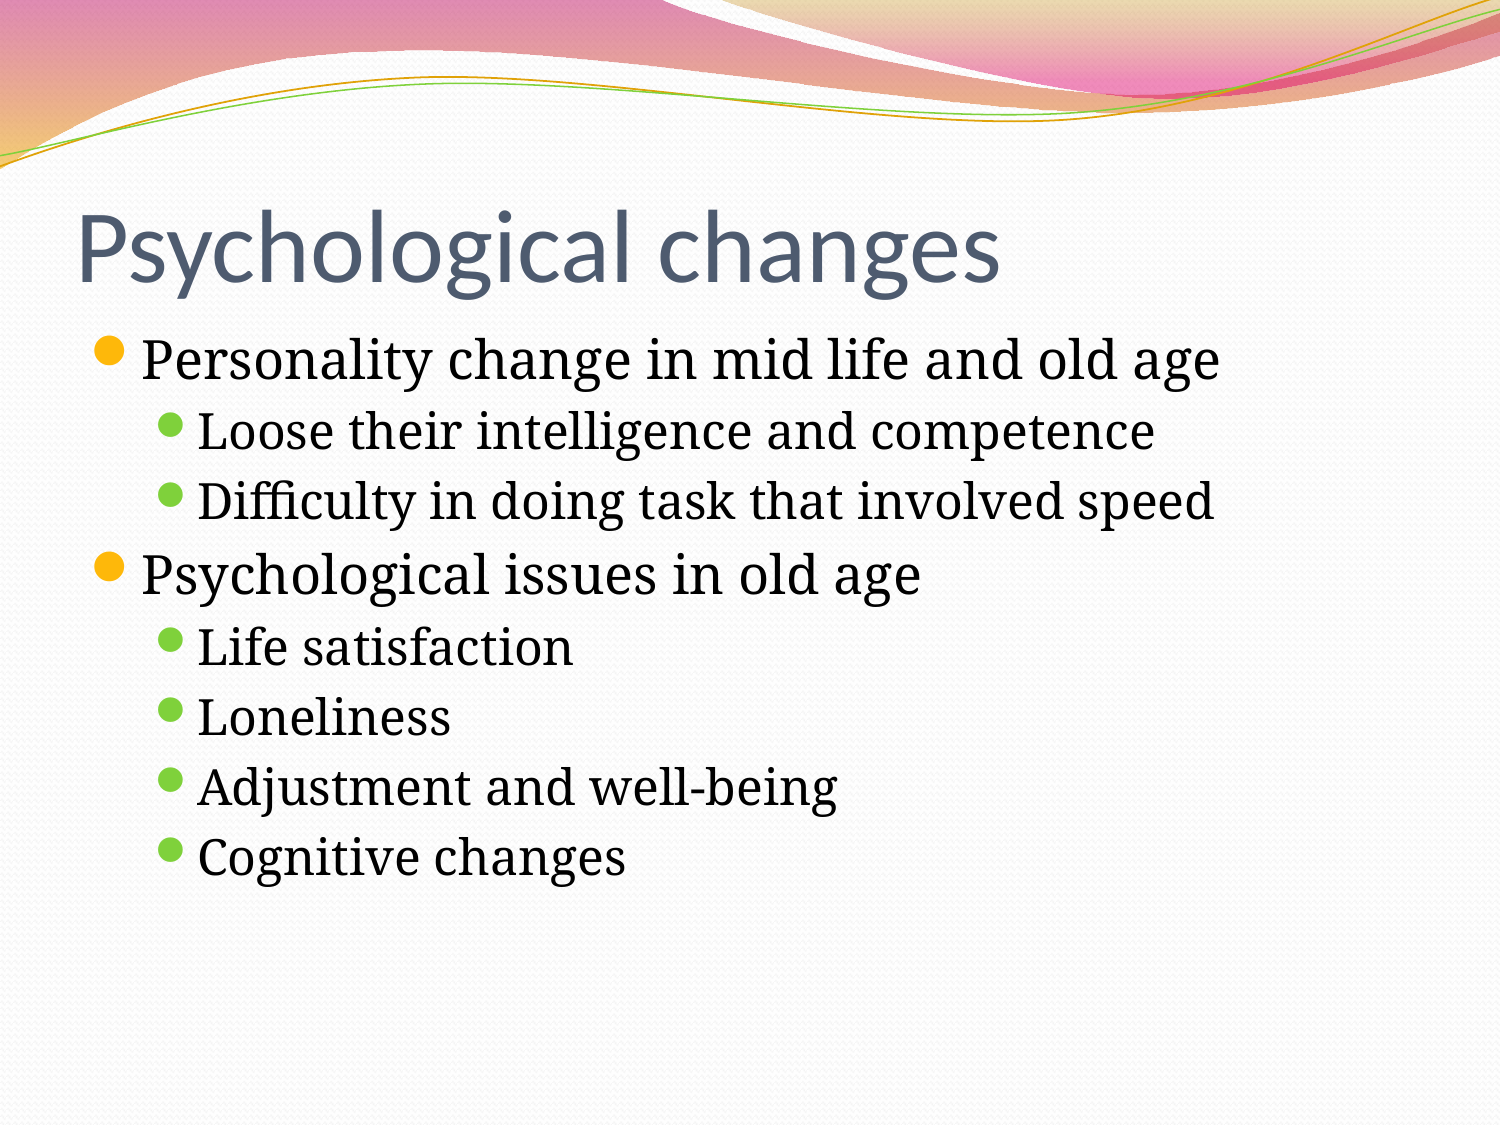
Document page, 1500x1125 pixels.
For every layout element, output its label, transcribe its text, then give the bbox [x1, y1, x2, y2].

title Psychological changes [74, 115, 1426, 304]
list Personality change in mid life and old age Loose their intelligence and competence Difficulty in doing task that involved speed Psychological issues in old age Life satisfaction Loneliness Adjustment and well-being Cognitive changes [74, 317, 1426, 1038]
